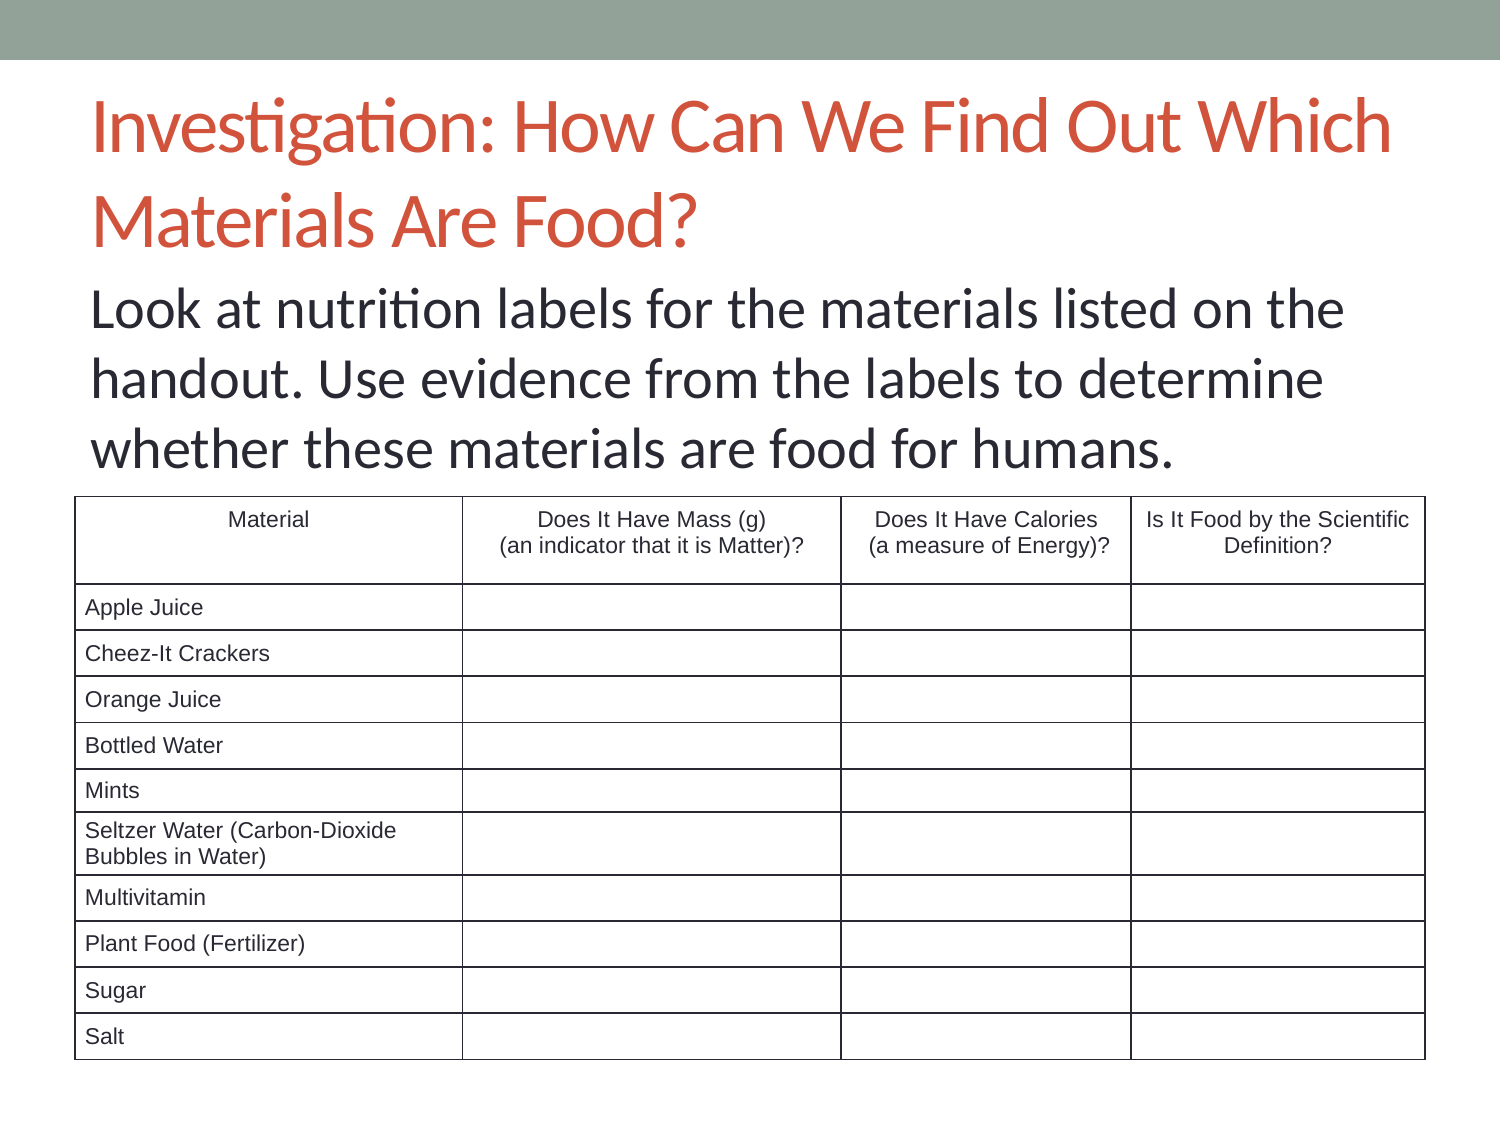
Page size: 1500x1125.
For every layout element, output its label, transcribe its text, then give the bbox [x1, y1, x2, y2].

table_cell Seltzer Water (Carbon-Dioxide Bubbles in Water) [76, 813, 462, 874]
table_header Does It Have Calories (a measure of Energy)? [842, 497, 1130, 583]
table_cell Bottled Water [76, 723, 462, 768]
table_cell [463, 922, 840, 966]
table_cell [1132, 723, 1424, 768]
table_cell [1132, 813, 1424, 874]
table_cell Salt [76, 1014, 462, 1059]
table_cell [842, 677, 1130, 722]
table_cell [842, 1014, 1130, 1059]
table_cell [842, 770, 1130, 811]
list Look at nutrition labels for the materials listed on the handout. Use evidence from the labels to determine whether these materials are food for humans. [75, 262, 1450, 1063]
table_cell [1132, 677, 1424, 722]
table_cell [463, 631, 840, 675]
table_cell [842, 723, 1130, 768]
table_cell [1132, 631, 1424, 675]
table_cell [842, 585, 1130, 629]
table_header Material [76, 497, 462, 583]
table_cell [463, 723, 840, 768]
table_cell [842, 922, 1130, 966]
table_cell [842, 631, 1130, 675]
table_cell [463, 968, 840, 1012]
table_cell [1132, 1014, 1424, 1059]
table_cell [842, 813, 1130, 874]
table_cell Cheez-It Crackers [76, 631, 462, 675]
table_header Does It Have Mass (g) (an indicator that it is Matter)? [463, 497, 840, 583]
table_cell Multivitamin [76, 876, 462, 920]
table_cell [463, 585, 840, 629]
table_header Is It Food by the Scientific Definition? [1132, 497, 1424, 583]
table_cell [463, 1014, 840, 1059]
table_cell [842, 876, 1130, 920]
table_cell [842, 968, 1130, 1012]
table_cell Mints [76, 770, 462, 811]
table_cell [463, 876, 840, 920]
table_cell [1132, 968, 1424, 1012]
table_cell [1132, 585, 1424, 629]
table_cell [1132, 922, 1424, 966]
table_cell Sugar [76, 968, 462, 1012]
title Investigation: How Can We Find Out Which Materials Are Food? [75, 87, 1450, 250]
table_cell Orange Juice [76, 677, 462, 722]
table_cell [1132, 770, 1424, 811]
table_cell Plant Food (Fertilizer) [76, 922, 462, 966]
table_cell [1132, 876, 1424, 920]
table_cell Apple Juice [76, 585, 462, 629]
table_cell [463, 813, 840, 874]
table_cell [463, 770, 840, 811]
table_cell [463, 677, 840, 722]
